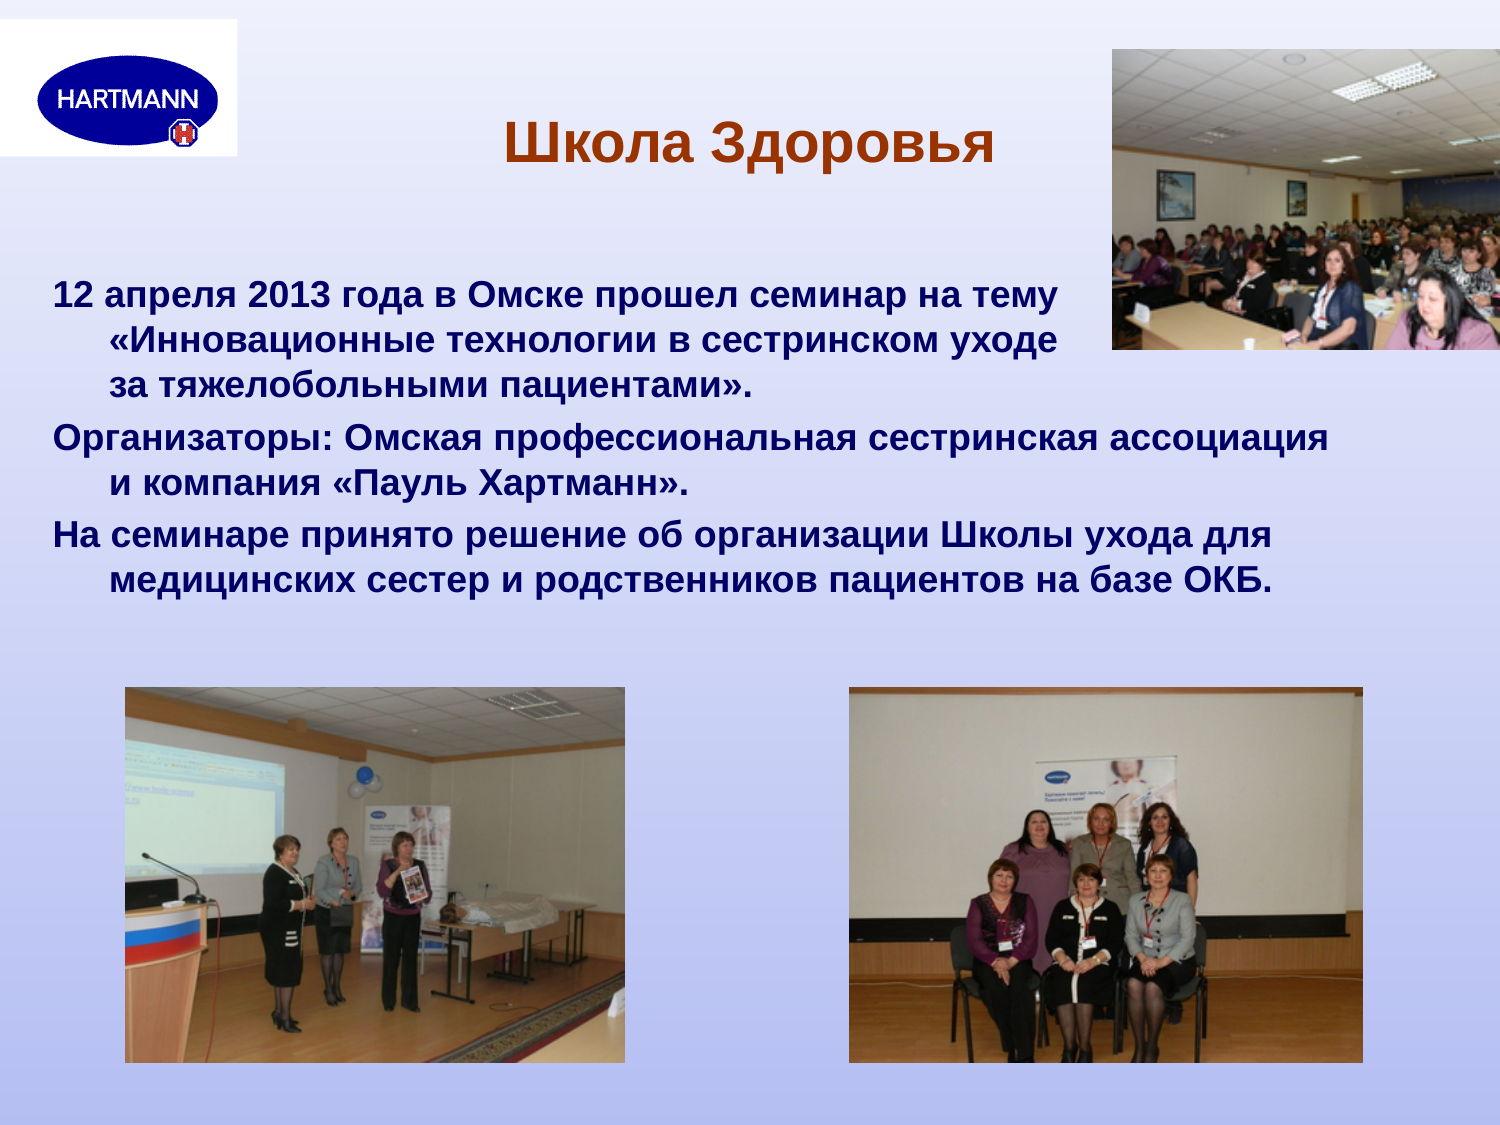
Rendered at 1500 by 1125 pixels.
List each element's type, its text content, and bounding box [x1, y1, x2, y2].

picture [124, 687, 626, 1064]
picture [849, 687, 1363, 1063]
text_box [0, 18, 238, 157]
title Школа Здоровья [75, 45, 1425, 233]
picture [1112, 49, 1500, 351]
list 12 апреля 2013 года в Омске прошел семинар на тему «Инновационные технологии в сестринском уходе за тяжелобольными пациентами». Организаторы: Омская профессиональная сестринская ассоциация и компания «Пауль Хартманн». На семинаре принято решение об организации Школы ухода для медицинских сестер и родственников пациентов на базе ОКБ. [37, 262, 1388, 1005]
